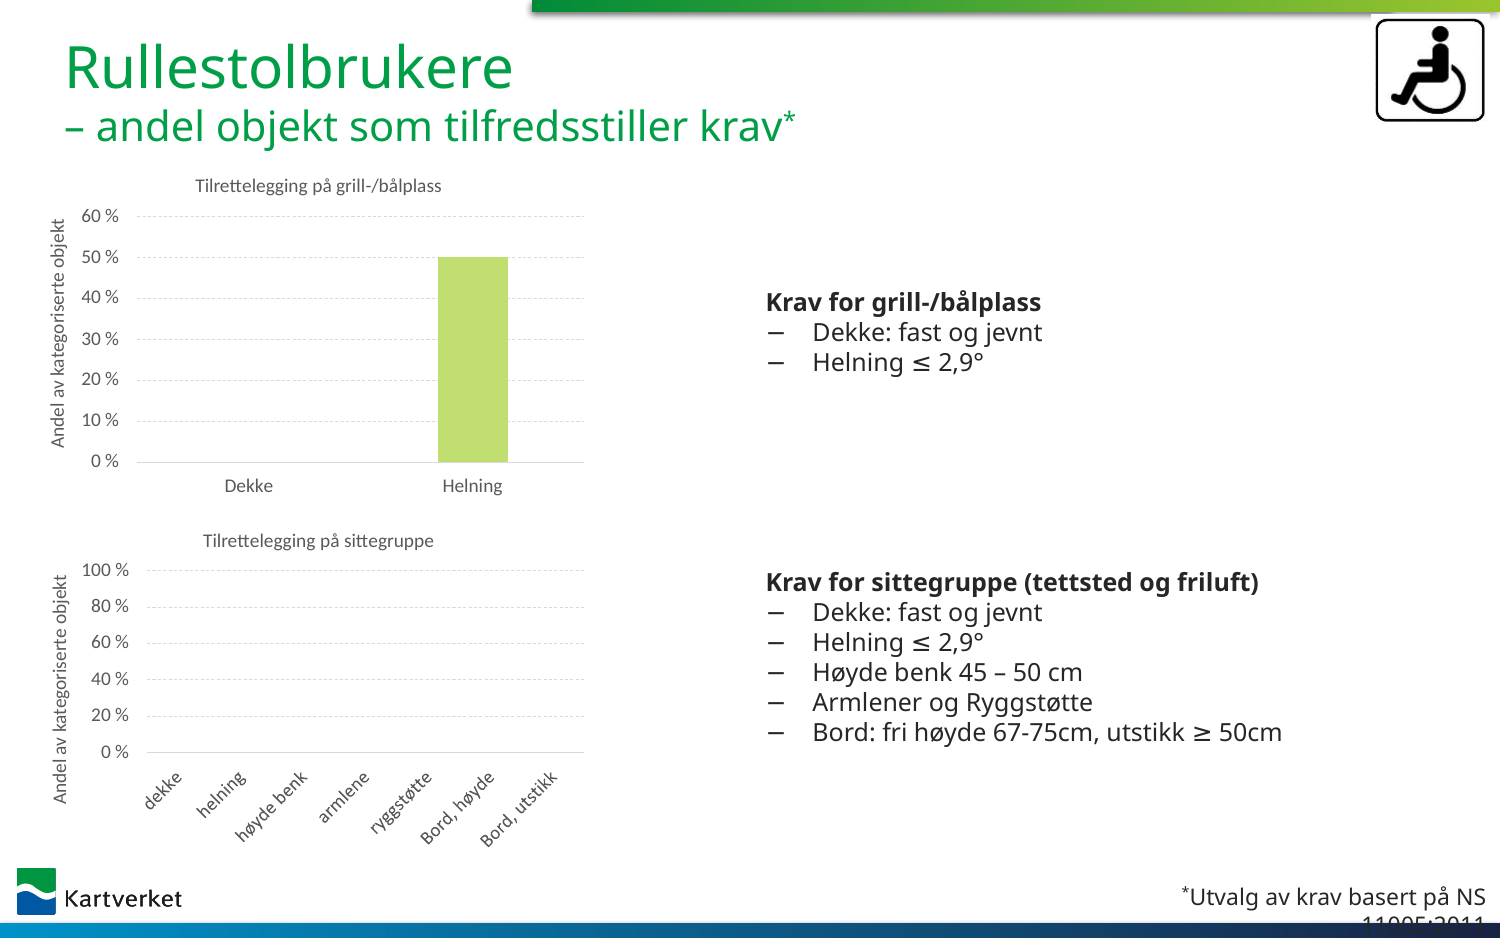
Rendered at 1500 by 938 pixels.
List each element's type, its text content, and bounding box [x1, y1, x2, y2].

picture [1371, 13, 1491, 127]
picture [41, 166, 596, 505]
text_box *Utvalg av krav basert på NS 11005:2011 [1068, 873, 1500, 938]
text_box Krav for grill-/bålplass Dekke: fast og jevnt Helning ≤ 2,9° [750, 279, 1452, 384]
text_box Krav for sittegruppe (tettsted og friluft) Dekke: fast og jevnt Helning ≤ 2,9° Høyde benk 45 – 50 cm Armlener og Ryggstøtte Bord: fri høyde 67-75cm, utstikk ≥ 50cm [750, 559, 1500, 754]
picture [41, 520, 596, 859]
text_box Rullestolbrukere – andel objekt som tilfredsstiller krav* [49, 14, 1431, 158]
